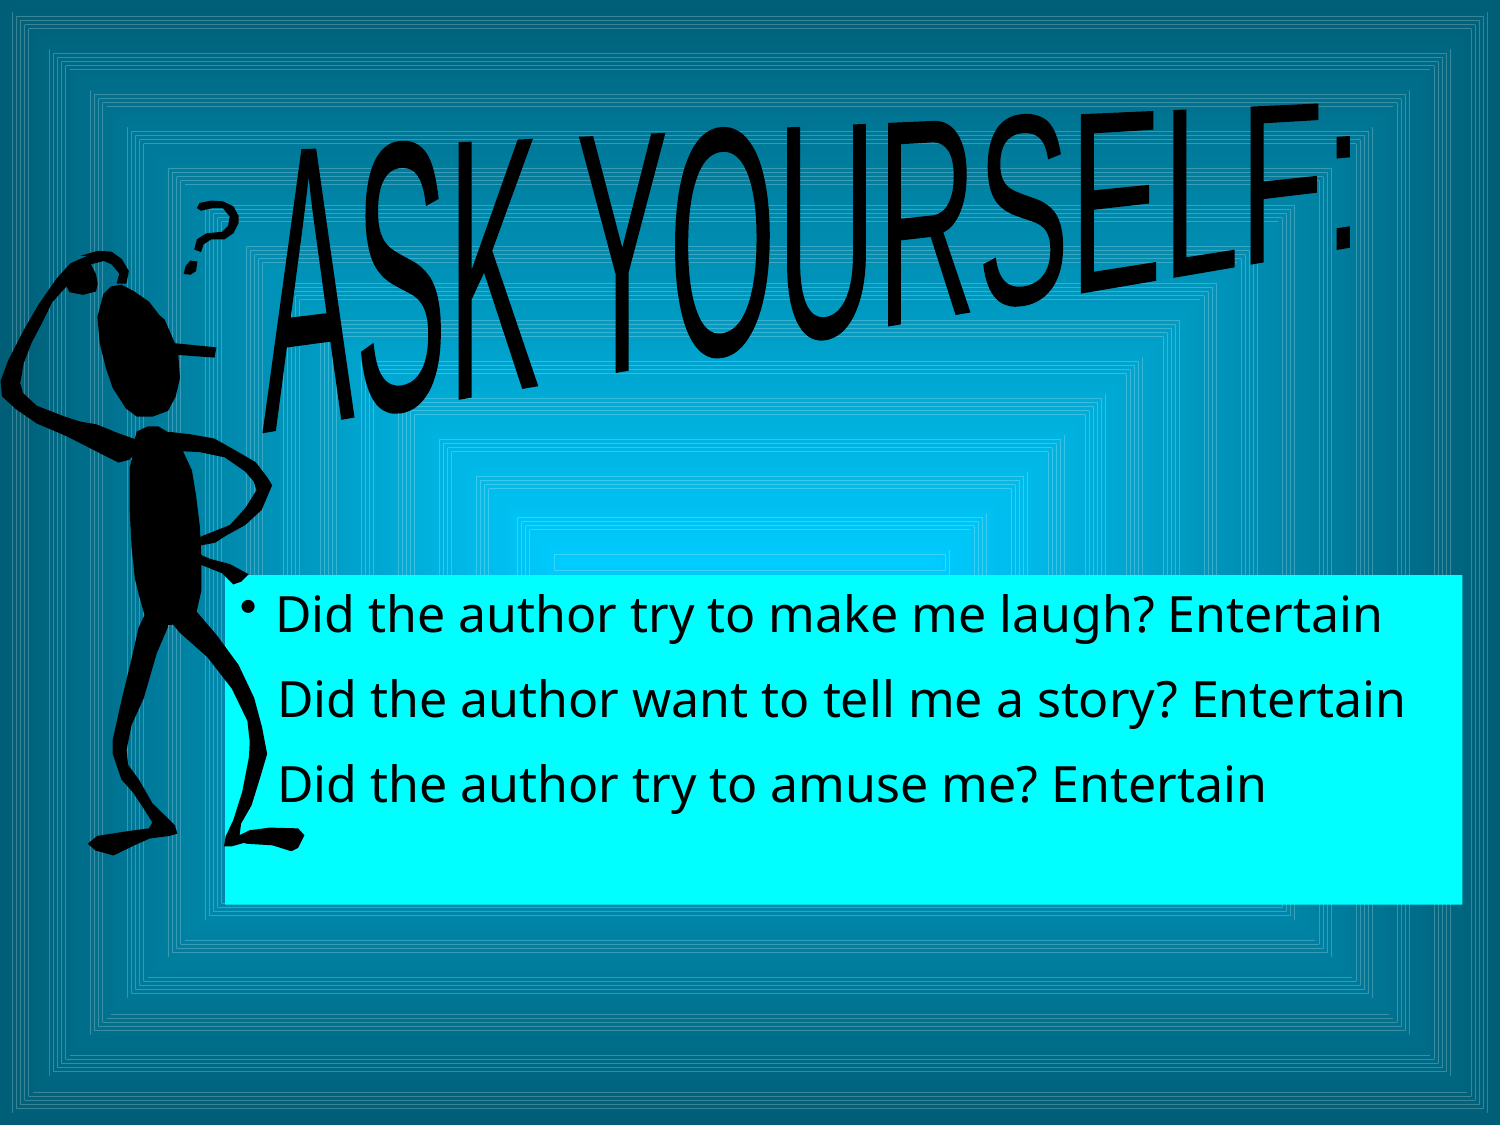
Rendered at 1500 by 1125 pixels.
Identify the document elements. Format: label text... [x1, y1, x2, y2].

picture [889, 122, 968, 325]
picture [363, 142, 440, 412]
picture [185, 262, 196, 273]
picture [263, 150, 353, 432]
picture [1338, 228, 1349, 248]
picture [580, 134, 664, 371]
picture [676, 128, 769, 357]
picture [1338, 137, 1349, 157]
picture [788, 125, 865, 339]
picture [985, 115, 1062, 305]
picture [196, 202, 237, 250]
picture [1082, 112, 1155, 292]
picture [1252, 105, 1317, 263]
picture [2, 252, 305, 856]
picture [460, 140, 536, 398]
text_box Did the author try to make me laugh? Entertain Did the author want to tell me a story? Entertain Did the author try to amuse me? Entertain [225, 575, 1463, 905]
picture [1175, 111, 1233, 276]
picture [99, 286, 215, 415]
